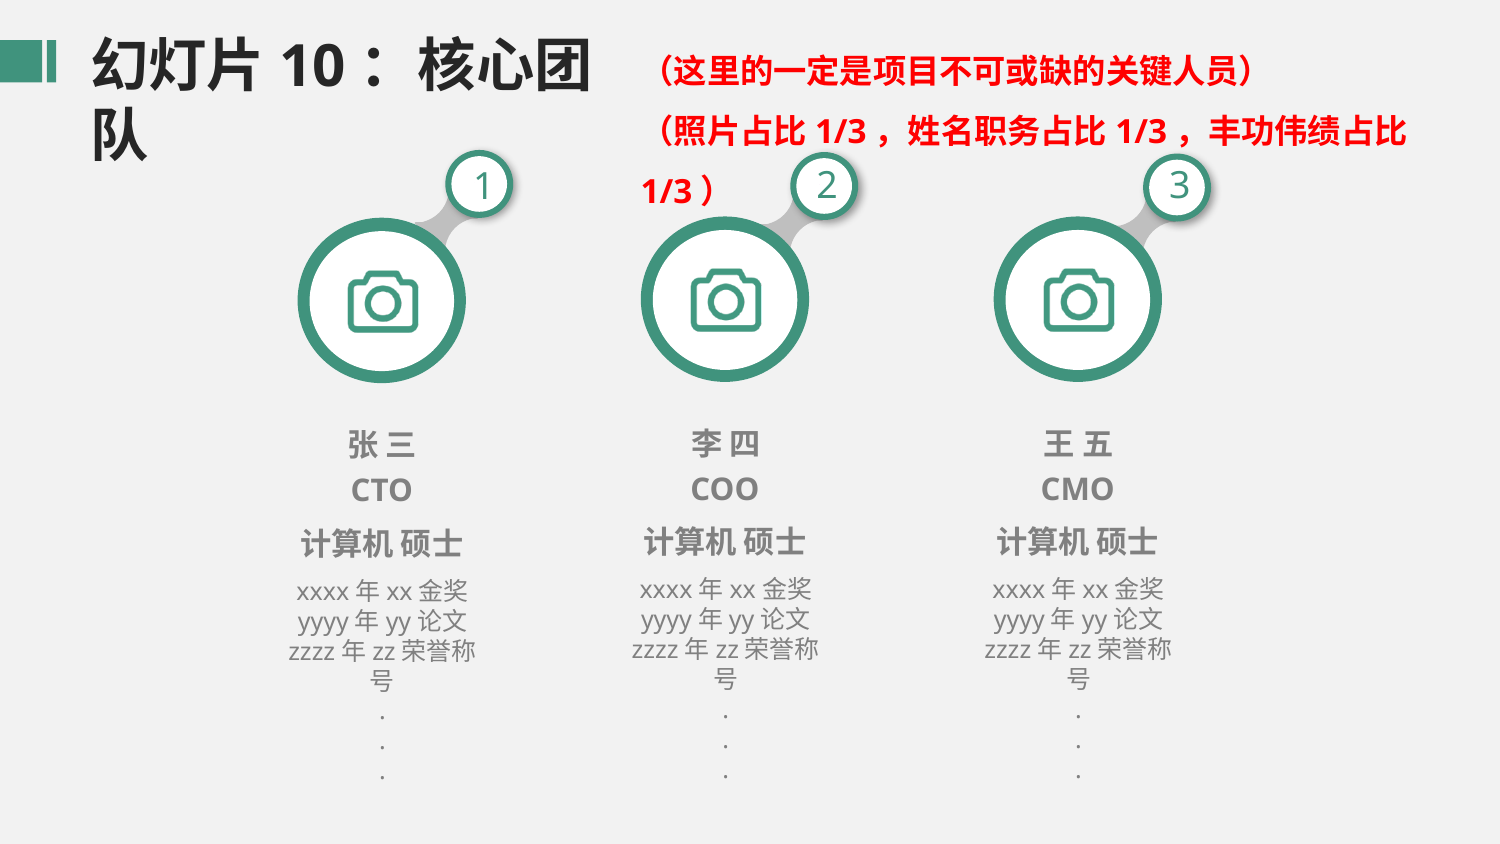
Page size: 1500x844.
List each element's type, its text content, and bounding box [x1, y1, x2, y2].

text_box （这里的一定是项目不可或缺的关键人员） （照片占比1/3，姓名职务占比1/3，丰功伟绩占比1/3） [625, 23, 1500, 218]
picture [1042, 262, 1115, 336]
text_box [425, 149, 514, 245]
text_box 李 四 [651, 416, 800, 452]
text_box 王 五 [1004, 416, 1153, 452]
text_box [770, 152, 859, 247]
text_box 幻灯片10：核心团队 [75, 20, 652, 175]
text_box CTO [292, 462, 472, 498]
text_box [651, 228, 799, 371]
picture [346, 264, 419, 337]
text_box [1123, 153, 1211, 249]
text_box 计算机 硕士 [611, 515, 839, 551]
text_box 张 三 [308, 417, 457, 453]
text_box 1 [514, 154, 521, 212]
text_box xxxx年xx金奖 yyyy年yy论文 zzzz年zz荣誉称号 . . . [961, 566, 1196, 779]
text_box xxxx年xx金奖 yyyy年yy论文 zzzz年zz荣誉称号 . . . [608, 566, 843, 779]
text_box CMO [988, 461, 1168, 497]
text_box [0, 40, 57, 83]
text_box xxxx年xx金奖 yyyy年yy论文 zzzz年zz荣誉称号 . . . [265, 567, 500, 781]
text_box 计算机 硕士 [268, 516, 496, 552]
text_box 3 [1211, 153, 1218, 211]
text_box [1004, 228, 1152, 371]
picture [689, 262, 762, 336]
text_box [308, 230, 456, 373]
text_box [639, 215, 811, 383]
text_box 计算机 硕士 [964, 515, 1192, 551]
text_box [992, 215, 1164, 383]
text_box COO [635, 461, 815, 497]
text_box 2 [859, 153, 865, 211]
text_box [296, 216, 467, 385]
